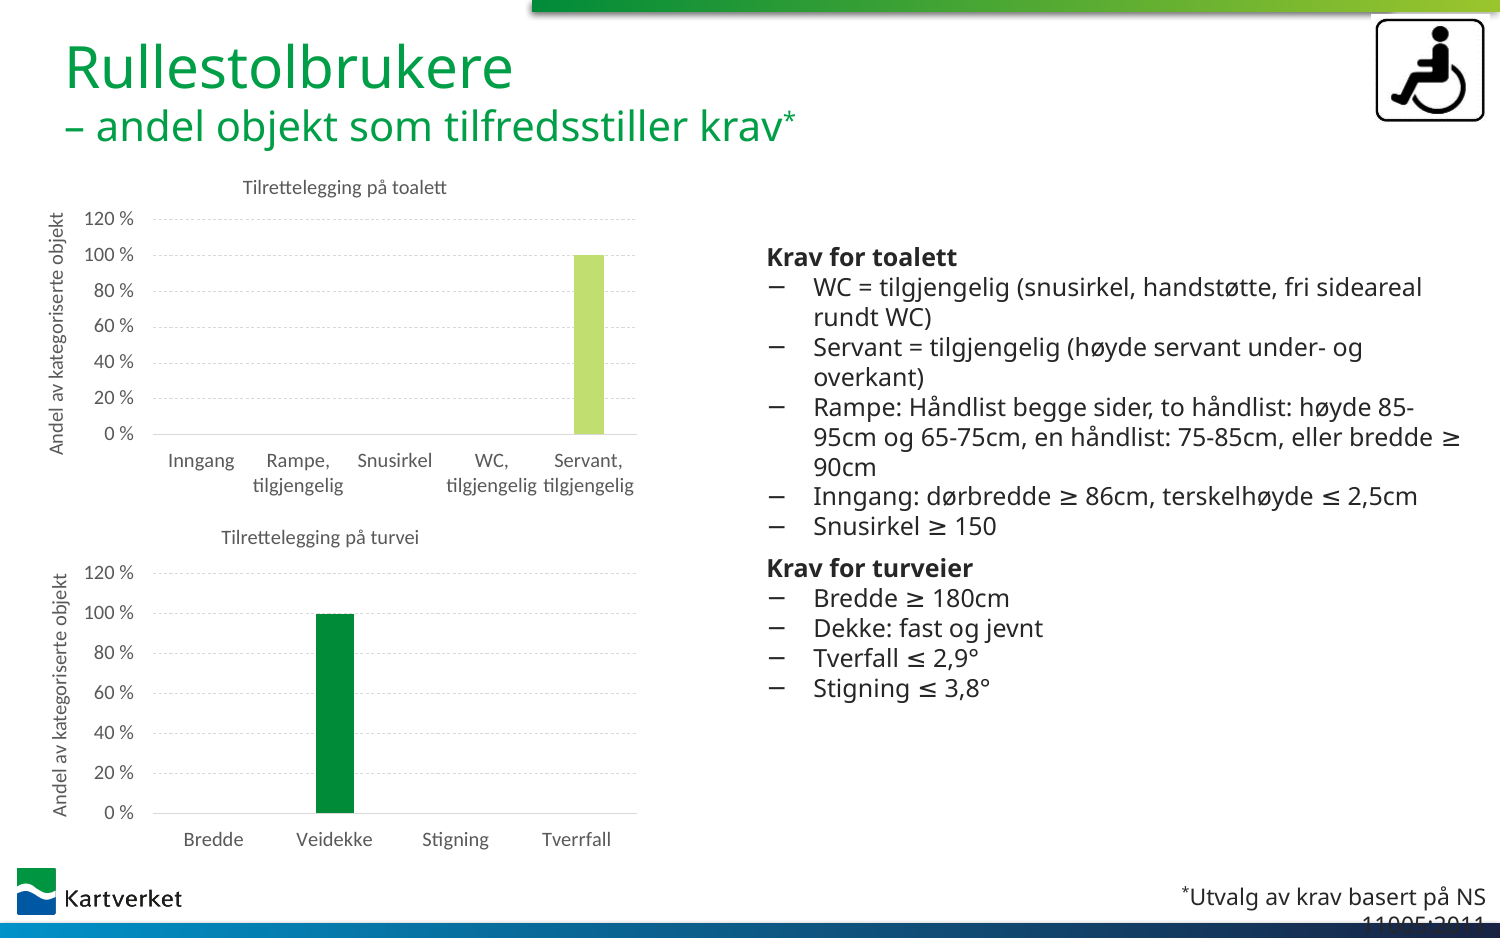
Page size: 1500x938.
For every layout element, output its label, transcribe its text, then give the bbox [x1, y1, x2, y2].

text_box Rullestolbrukere – andel objekt som tilfredsstiller krav* [49, 14, 1431, 158]
picture [41, 166, 650, 505]
text_box Krav for toalett WC = tilgjengelig (snusirkel, handstøtte, fri sideareal rundt WC) Servant = tilgjengelig (høyde servant under- og overkant) Rampe: Håndlist begge sider, to håndlist: høyde 85-95cm og 65-75cm, en håndlist: 75-85cm, eller bredde ≥ 90cm Inngang: dørbredde ≥ 86cm, terskelhøyde ≤ 2,5cm Snusirkel ≥ 150 [751, 234, 1483, 545]
picture [41, 520, 650, 859]
text_box *Utvalg av krav basert på NS 11005:2011 [1068, 873, 1500, 938]
picture [1371, 13, 1491, 127]
text_box Krav for turveier Bredde ≥ 180cm Dekke: fast og jevnt Tverfall ≤ 2,9° Stigning ≤ 3,8° [751, 545, 1483, 710]
